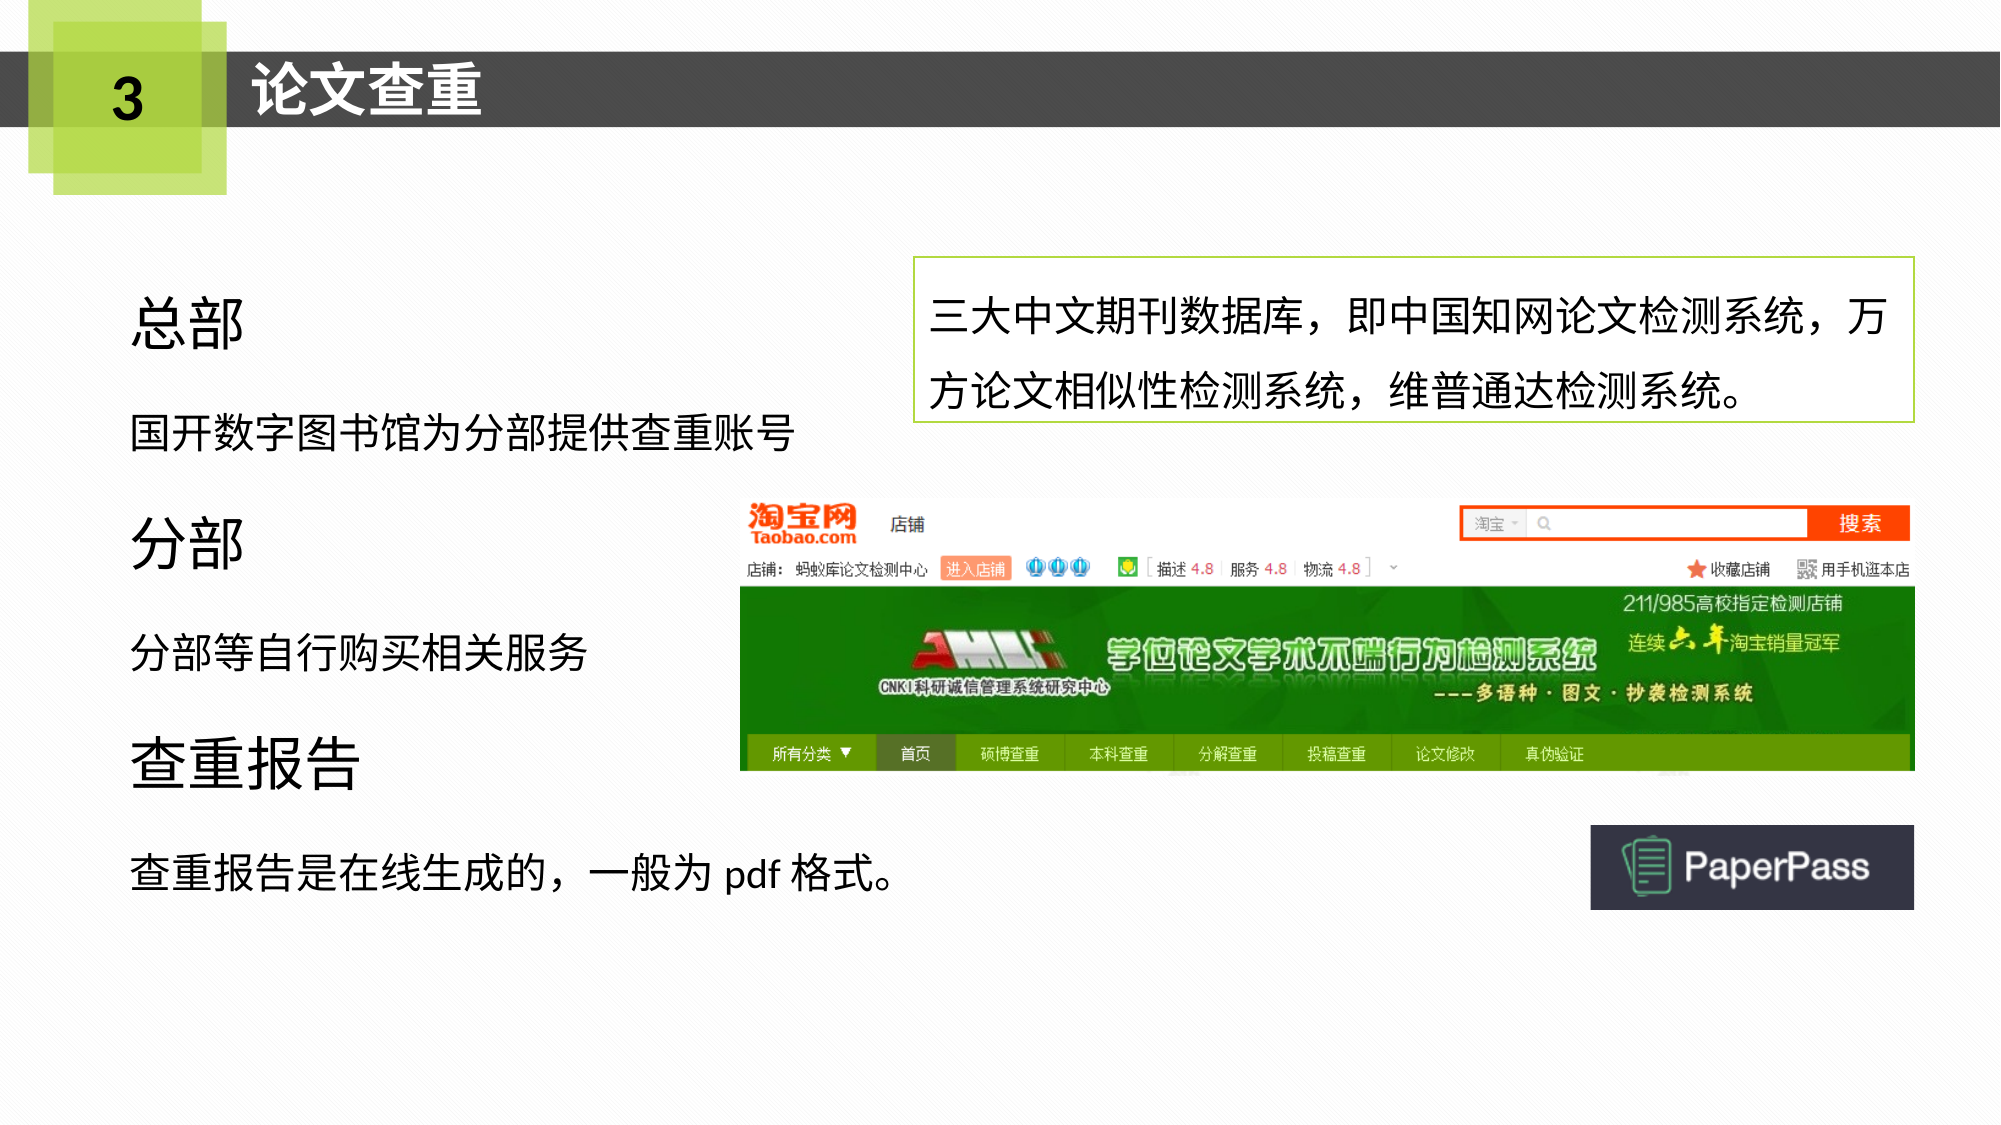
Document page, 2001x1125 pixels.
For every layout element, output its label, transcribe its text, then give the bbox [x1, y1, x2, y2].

text_box [52, 21, 228, 196]
text_box [499, 51, 2000, 128]
text_box 3 [95, 46, 160, 142]
text_box [228, 51, 235, 128]
text_box 总部 国开数字图书馆为分部提供查重账号 分部 分部等自行购买相关服务 查重报告 查重报告是在线生成的，一般为pdf格式。 [114, 279, 974, 980]
text_box [0, 51, 27, 128]
picture [1590, 825, 1915, 910]
text_box 三大中文期刊数据库，即中国知网论文检测系统，万方论文相似性检测系统，维普通达检测系统。 [913, 256, 1915, 423]
text_box 论文查重 [235, 45, 499, 130]
text_box [27, 0, 203, 174]
picture [740, 498, 1915, 776]
